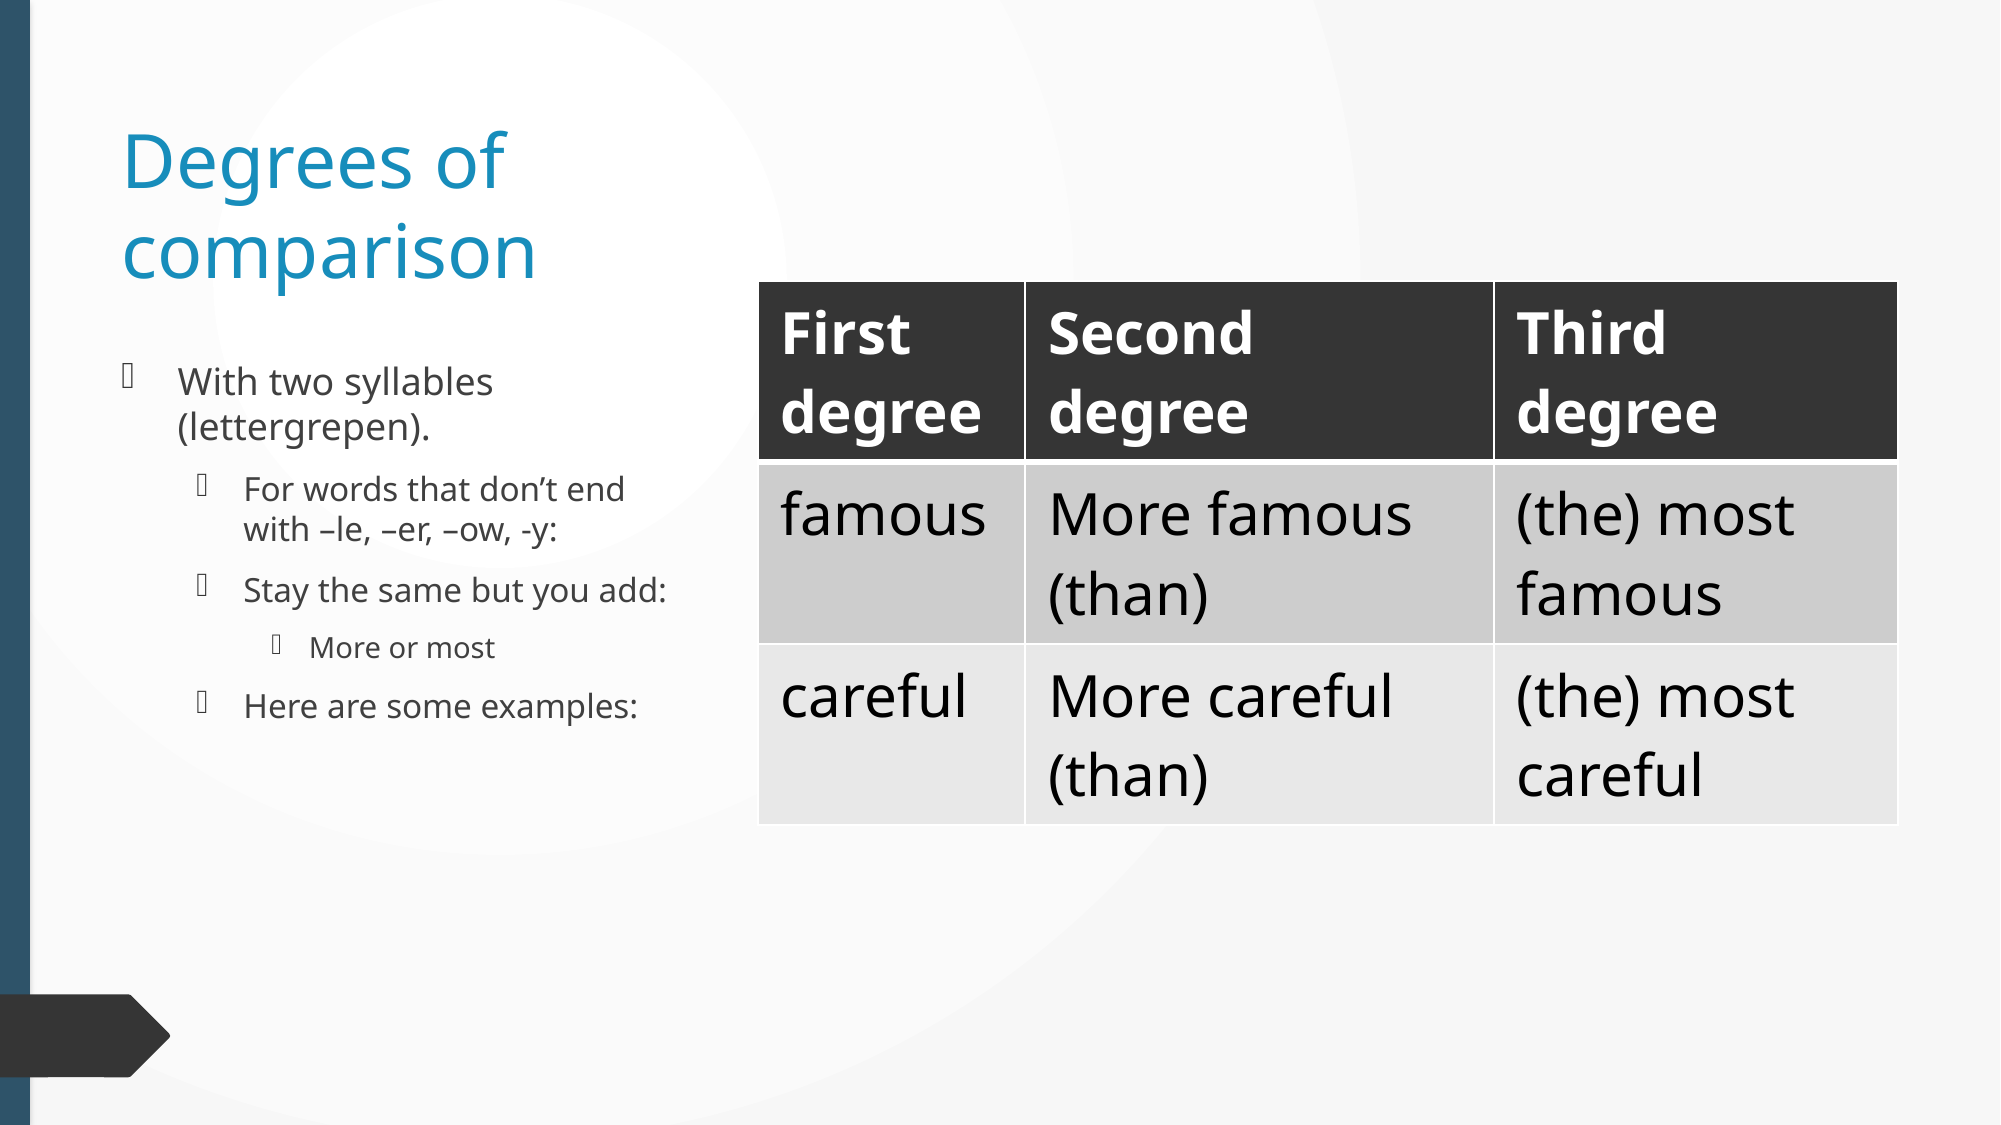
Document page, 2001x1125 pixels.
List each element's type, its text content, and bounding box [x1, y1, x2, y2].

table_cell More careful (than) [1026, 645, 1493, 824]
text_box [0, 1079, 31, 1125]
text_box [0, 0, 31, 992]
table_header First degree [759, 282, 1024, 459]
table_header Second degree [1026, 282, 1493, 459]
table_cell (the) most famous [1495, 465, 1897, 643]
table_cell careful [759, 645, 1024, 824]
table_cell (the) most careful [1495, 645, 1897, 824]
table_cell famous [759, 465, 1024, 643]
table_header Third degree [1495, 282, 1897, 459]
text_box [31, 0, 2000, 1125]
list With two syllables (lettergrepen). For words that don’t end with –le, –er, –ow, -y: Stay the same but you add: More or most Here are some examples: [106, 350, 706, 967]
text_box [0, 992, 172, 1079]
title Degrees of comparison [106, 105, 706, 313]
table_cell More famous (than) [1026, 465, 1493, 643]
